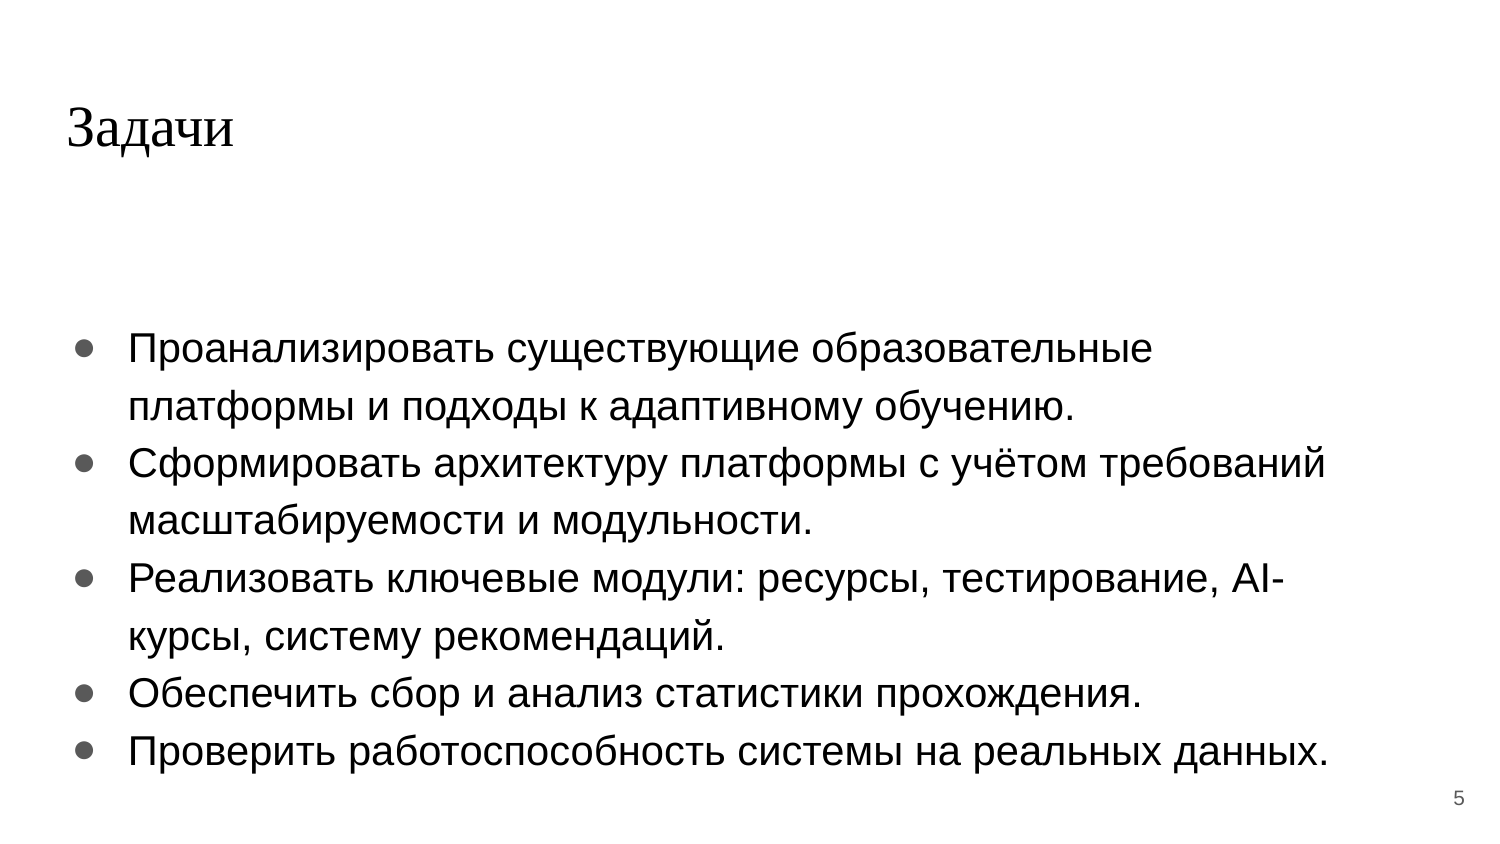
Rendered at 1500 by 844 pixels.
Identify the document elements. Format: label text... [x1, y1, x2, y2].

slide_number 5 [1389, 764, 1480, 830]
title Задачи [51, 72, 1449, 167]
list Проанализировать существующие образовательные платформы и подходы к адаптивному обучению. Сформировать архитектуру платформы с учётом требований масштабируемости и модульности. Реализовать ключевые модули: ресурсы, тестирование, AI-курсы, систему рекомендаций. Обеспечить сбор и анализ статистики прохождения. Проверить работоспособность системы на реальных данных. [37, 298, 1404, 470]
